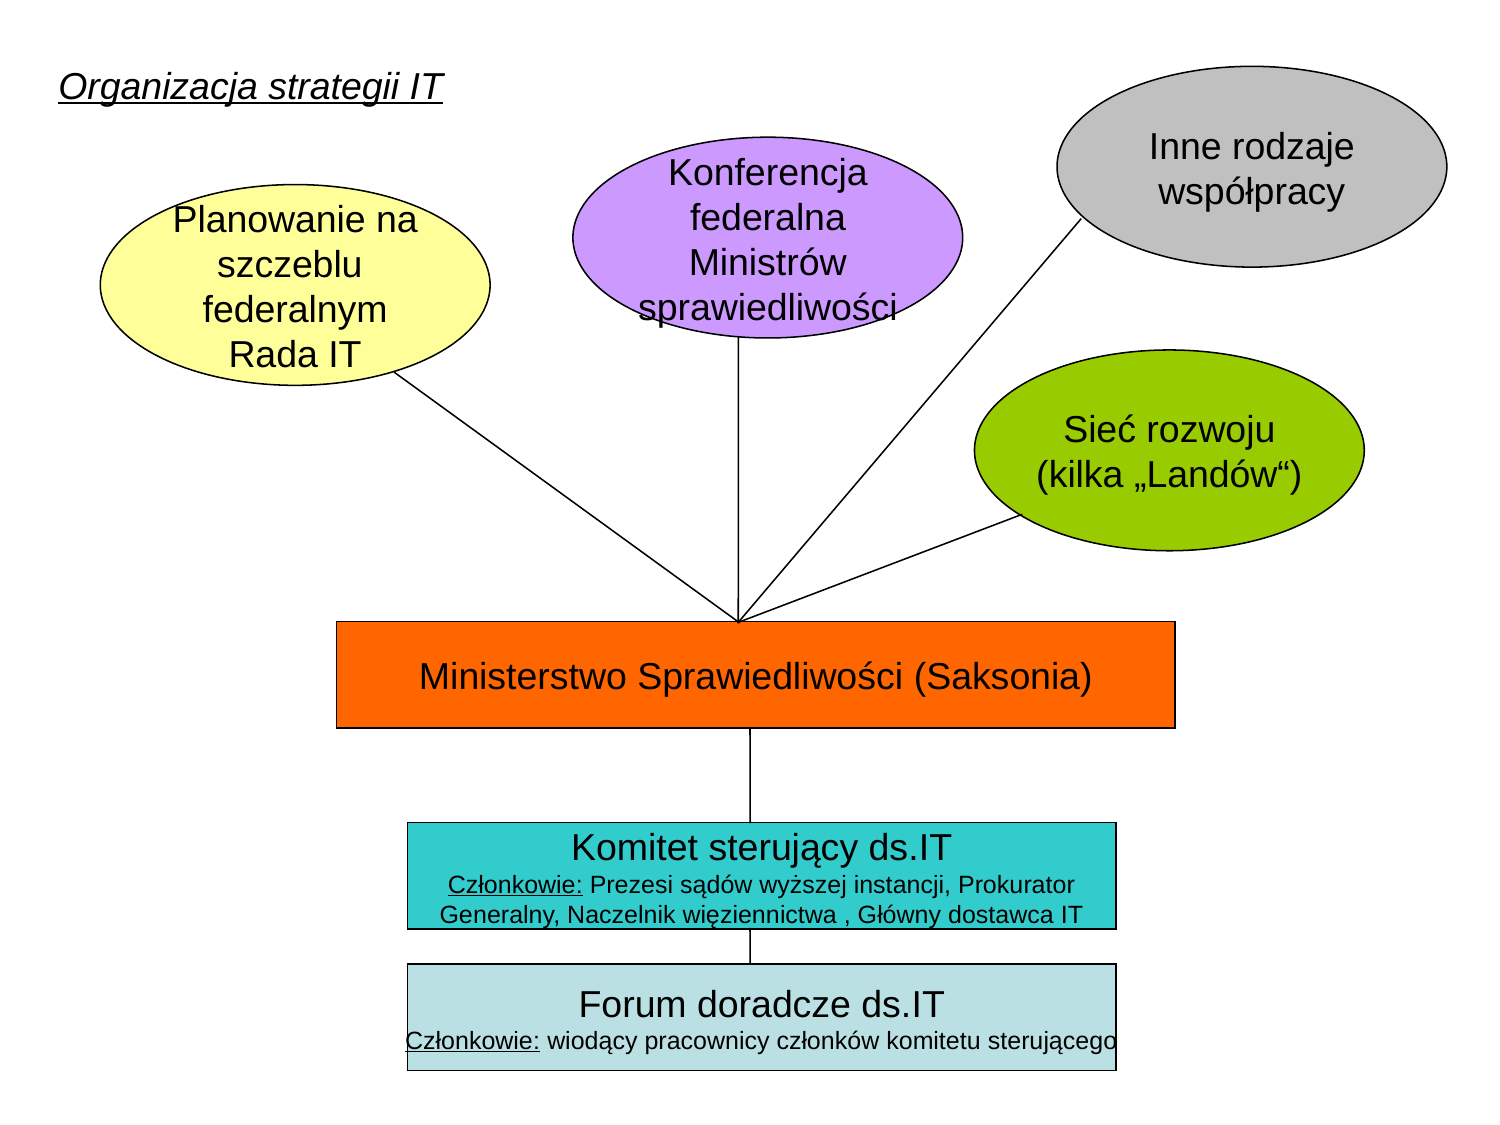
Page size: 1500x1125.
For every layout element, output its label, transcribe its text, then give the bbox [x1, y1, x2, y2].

text_box Komitet sterujący ds.IT Członkowie: Prezesi sądów wyższej instancji, Prokurator Generalny, Naczelnik więziennictwa , Główny dostawca IT [407, 822, 1117, 929]
text_box Forum doradcze ds.IT Członkowie: wiodący pracownicy członków komitetu sterującego [407, 964, 1117, 1071]
text_box Organizacja strategii IT [43, 54, 459, 115]
text_box Inne rodzaje współpracy [1057, 66, 1447, 268]
text_box Ministerstwo Sprawiedliwości (Saksonia) [336, 621, 1176, 729]
text_box Planowanie na szczeblu federalnym Rada IT [100, 184, 491, 386]
text_box Konferencja federalna Ministrów sprawiedliwości [572, 137, 963, 338]
text_box Sieć rozwoju (kilka „Landów“) [974, 349, 1365, 551]
